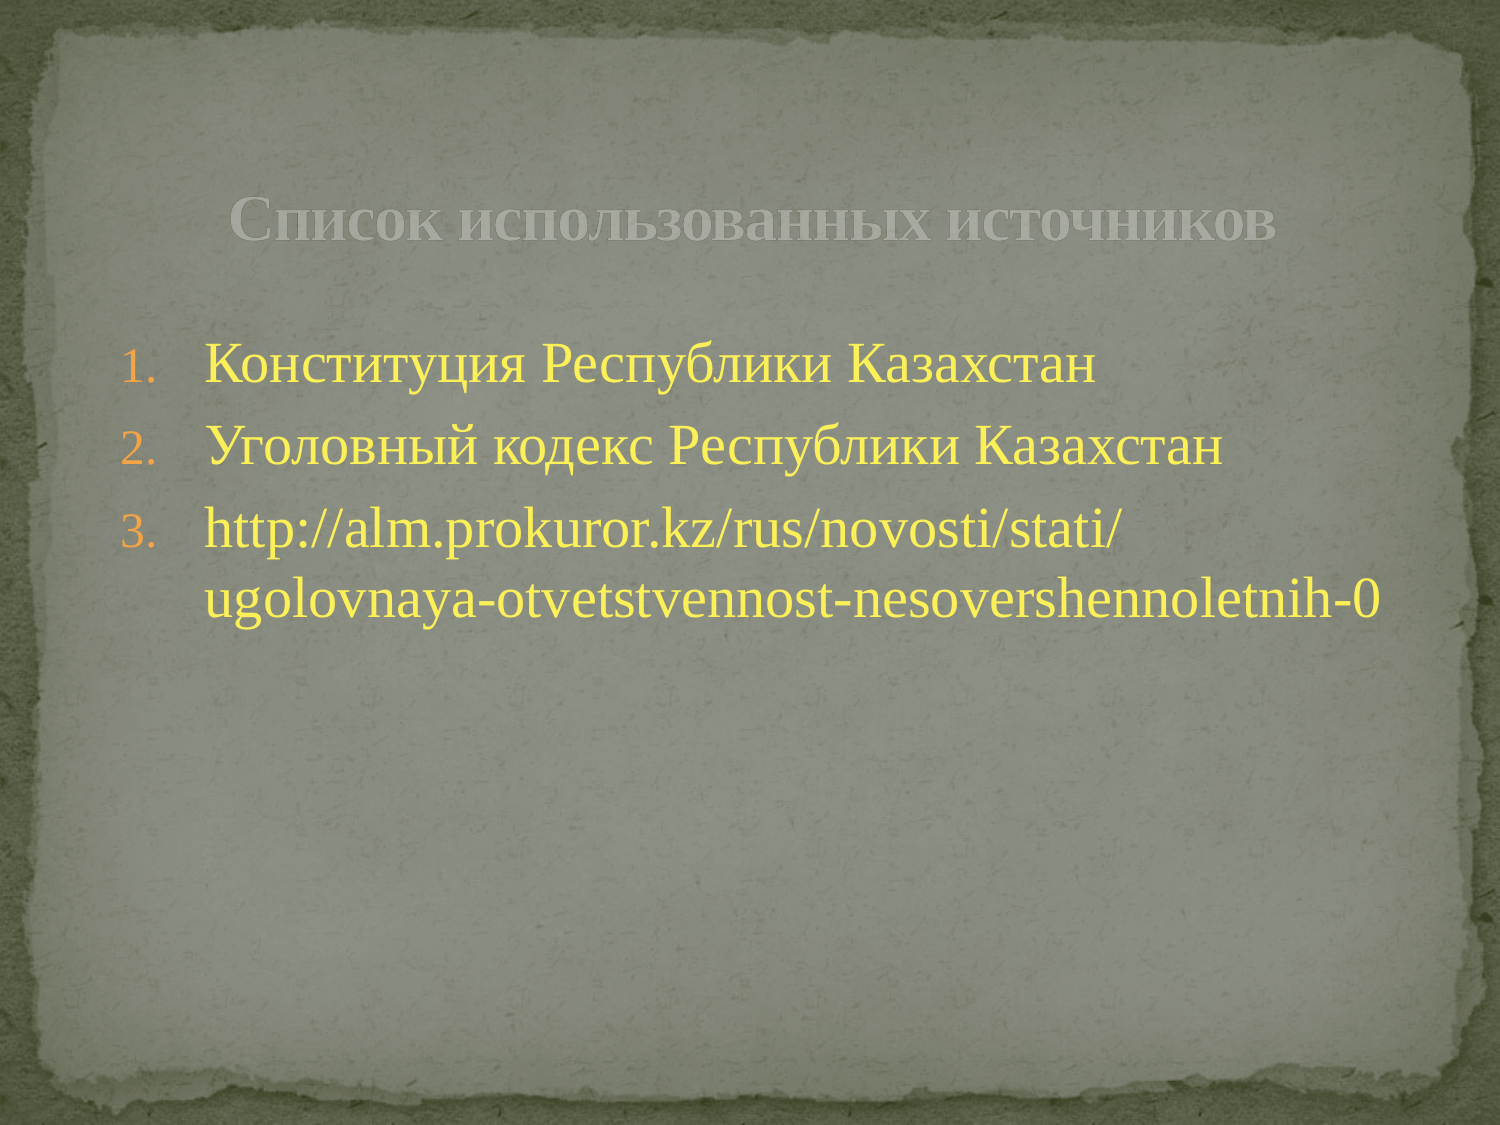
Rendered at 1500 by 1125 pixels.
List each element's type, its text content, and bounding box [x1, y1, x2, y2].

title Список использованных источников [117, 140, 1388, 287]
list Конституция Республики Казахстан Уголовный кодекс Республики Казахстан http://alm.prokuror.kz/rus/novosti/stati/ugolovnaya-otvetstvennost-nesovershennoletnih-0 [105, 316, 1430, 750]
